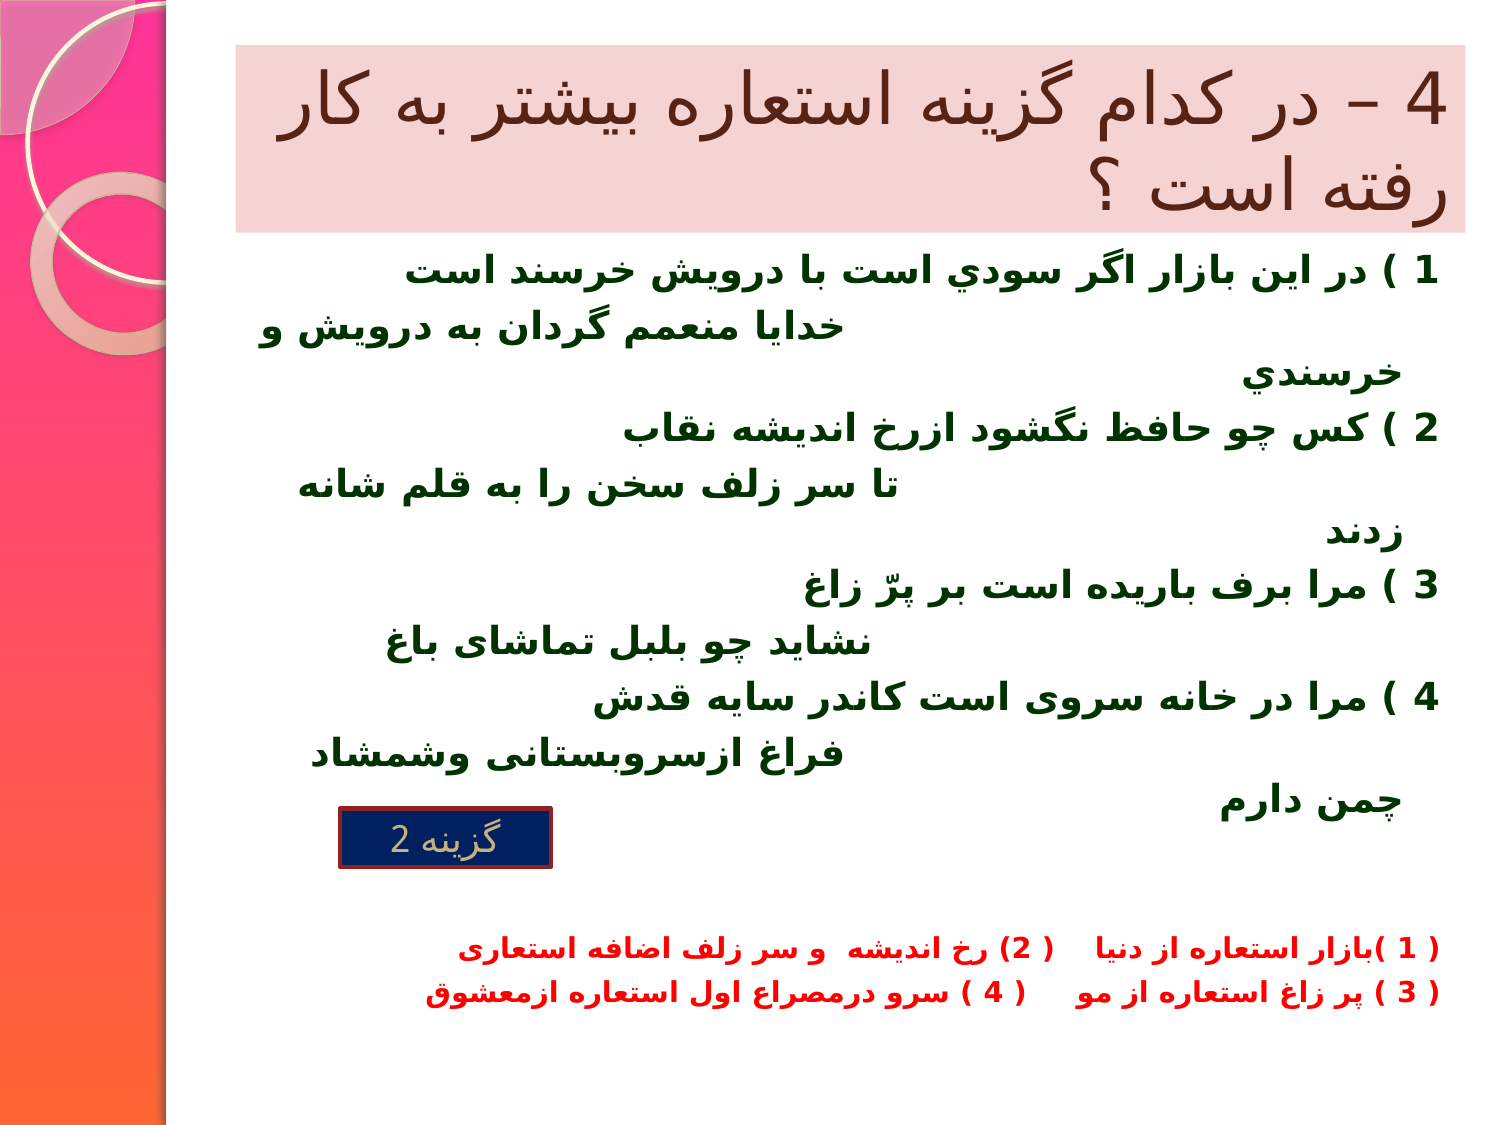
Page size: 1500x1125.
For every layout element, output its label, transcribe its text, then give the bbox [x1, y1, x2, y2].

list 1 ) در اين بازار اگر سودي است با درويش خرسند است خدايا منعمم گردان به درويش و خرسندي 2 ) کس چو حافظ نگشود ازرخ اندیشه نقاب تا سر زلف سخن را به قلم شانه زدند 3 ) مرا برف باریده است بر پرّ زاغ نشاید چو بلبل تماشای باغ 4 ) مرا در خانه سروی است کاندر سایه قدش فراغ ازسروبستانی وشمشاد چمن دارم ( 1 )بازار استعاره از دنیا ( 2) رخ اندیشه و سر زلف اضافه استعاری ( 3 ) پر زاغ استعاره از مو ( 4 ) سرو درمصراع اول استعاره ازمعشوق [235, 237, 1466, 1025]
text_box گزینه 2 [338, 806, 553, 869]
title 4 – در کدام گزینه استعاره بیشتر به کار رفته است ؟ [235, 45, 1466, 233]
